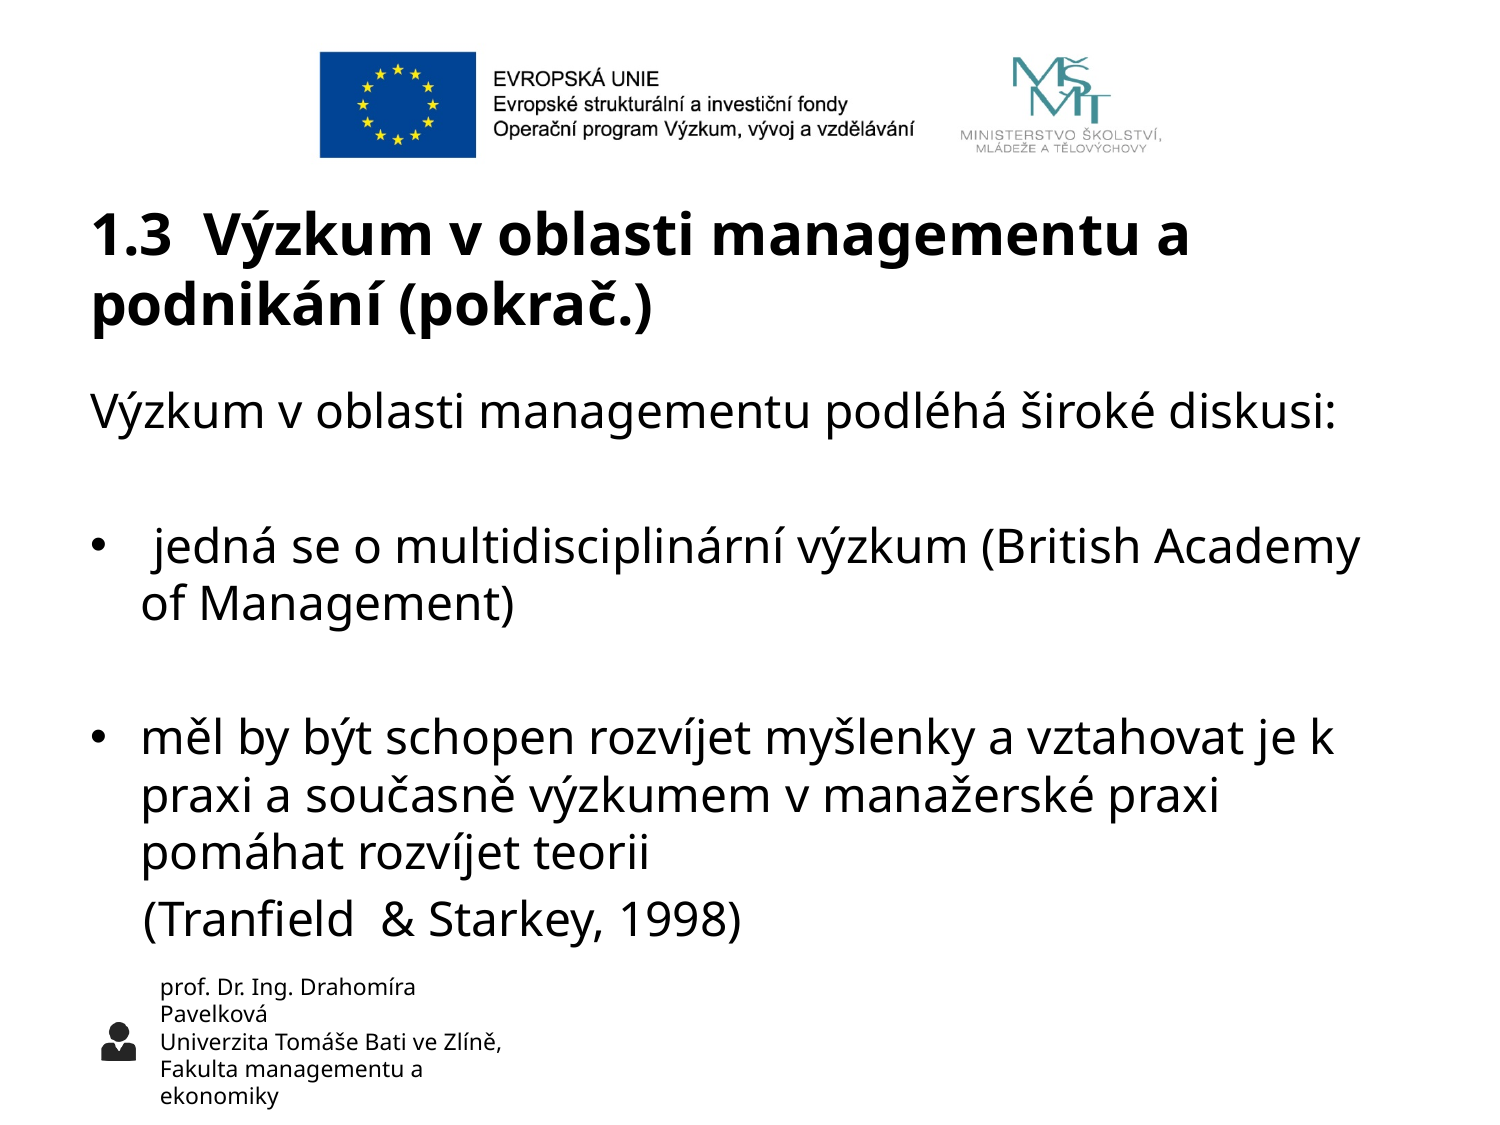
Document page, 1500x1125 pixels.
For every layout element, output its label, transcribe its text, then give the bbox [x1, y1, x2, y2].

picture [101, 1021, 136, 1062]
picture [267, 0, 1213, 210]
title 1.3 Výzkum v oblasti managementu a podnikání (pokrač.) [75, 185, 1425, 350]
list Výzkum v oblasti managementu podléhá široké diskusi: jedná se o multidisciplinární výzkum (British Academy of Management) měl by být schopen rozvíjet myšlenky a vztahovat je k praxi a současně výzkumem v manažerské praxi pomáhat rozvíjet teorii (Tranfield & Starkey, 1998) [75, 373, 1425, 976]
footer prof. Dr. Ing. Drahomíra Pavelková Univerzita Tomáše Bati ve Zlíně, Fakulta managementu a ekonomiky [145, 999, 526, 1083]
